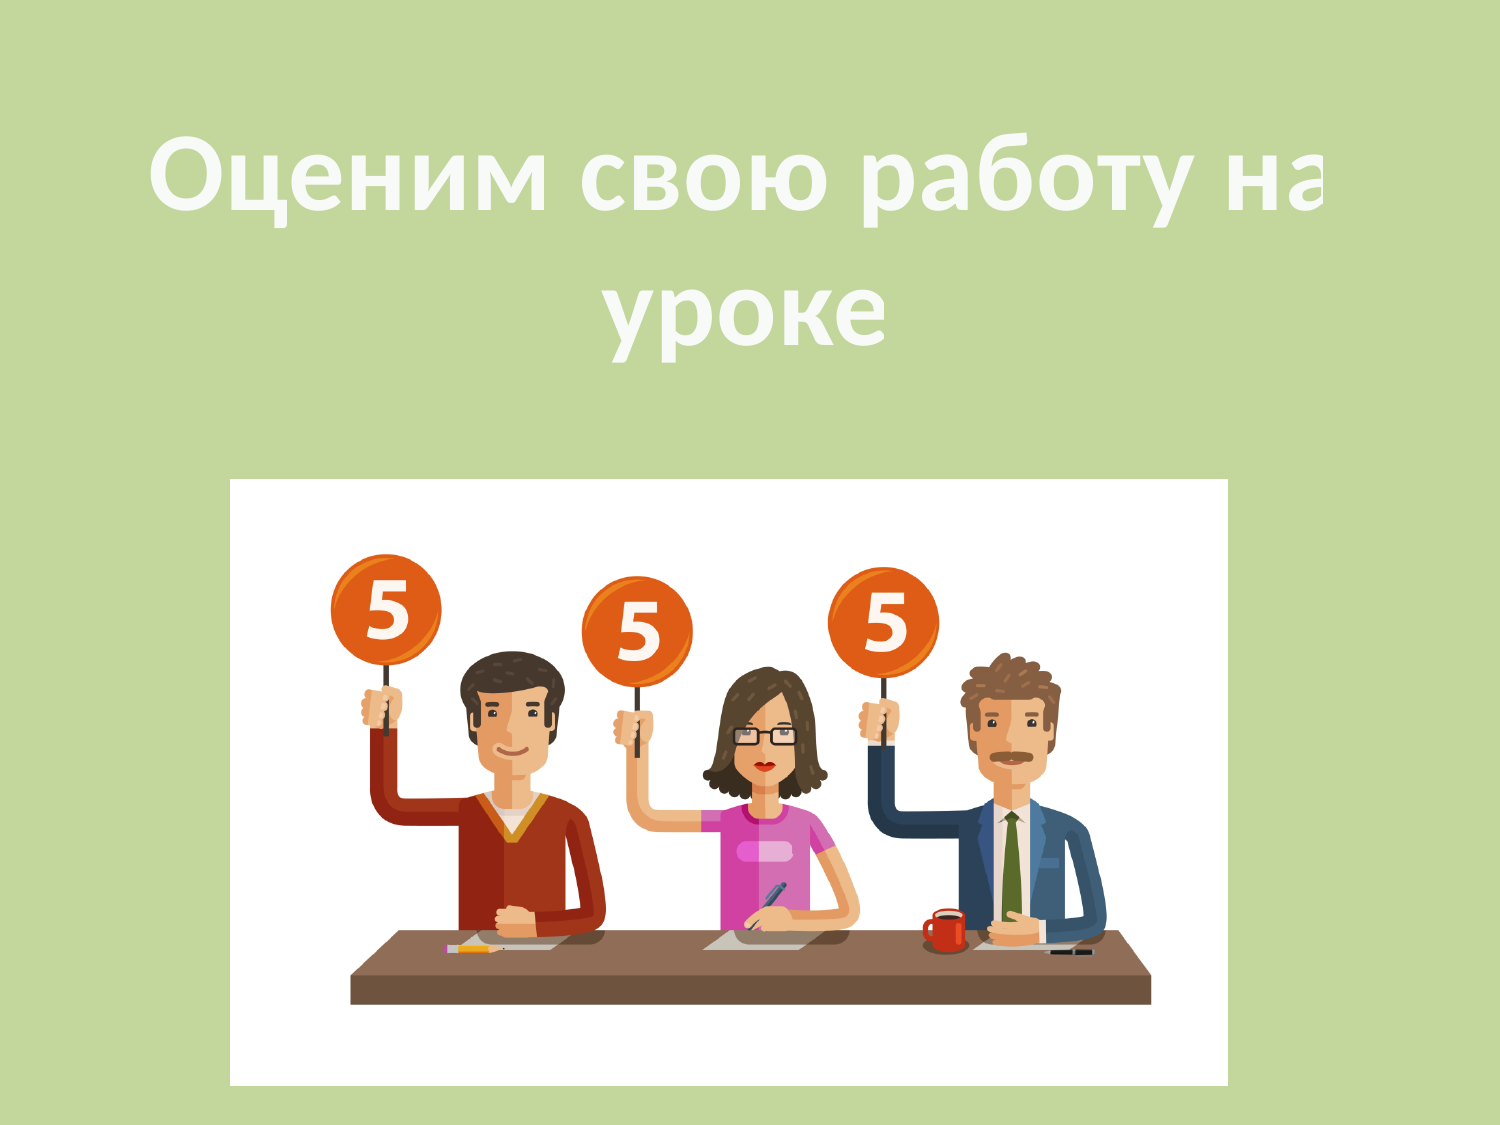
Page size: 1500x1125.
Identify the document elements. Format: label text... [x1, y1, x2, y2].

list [229, 479, 1228, 1086]
text_box Оценим свою работу на уроке [29, 89, 1463, 375]
